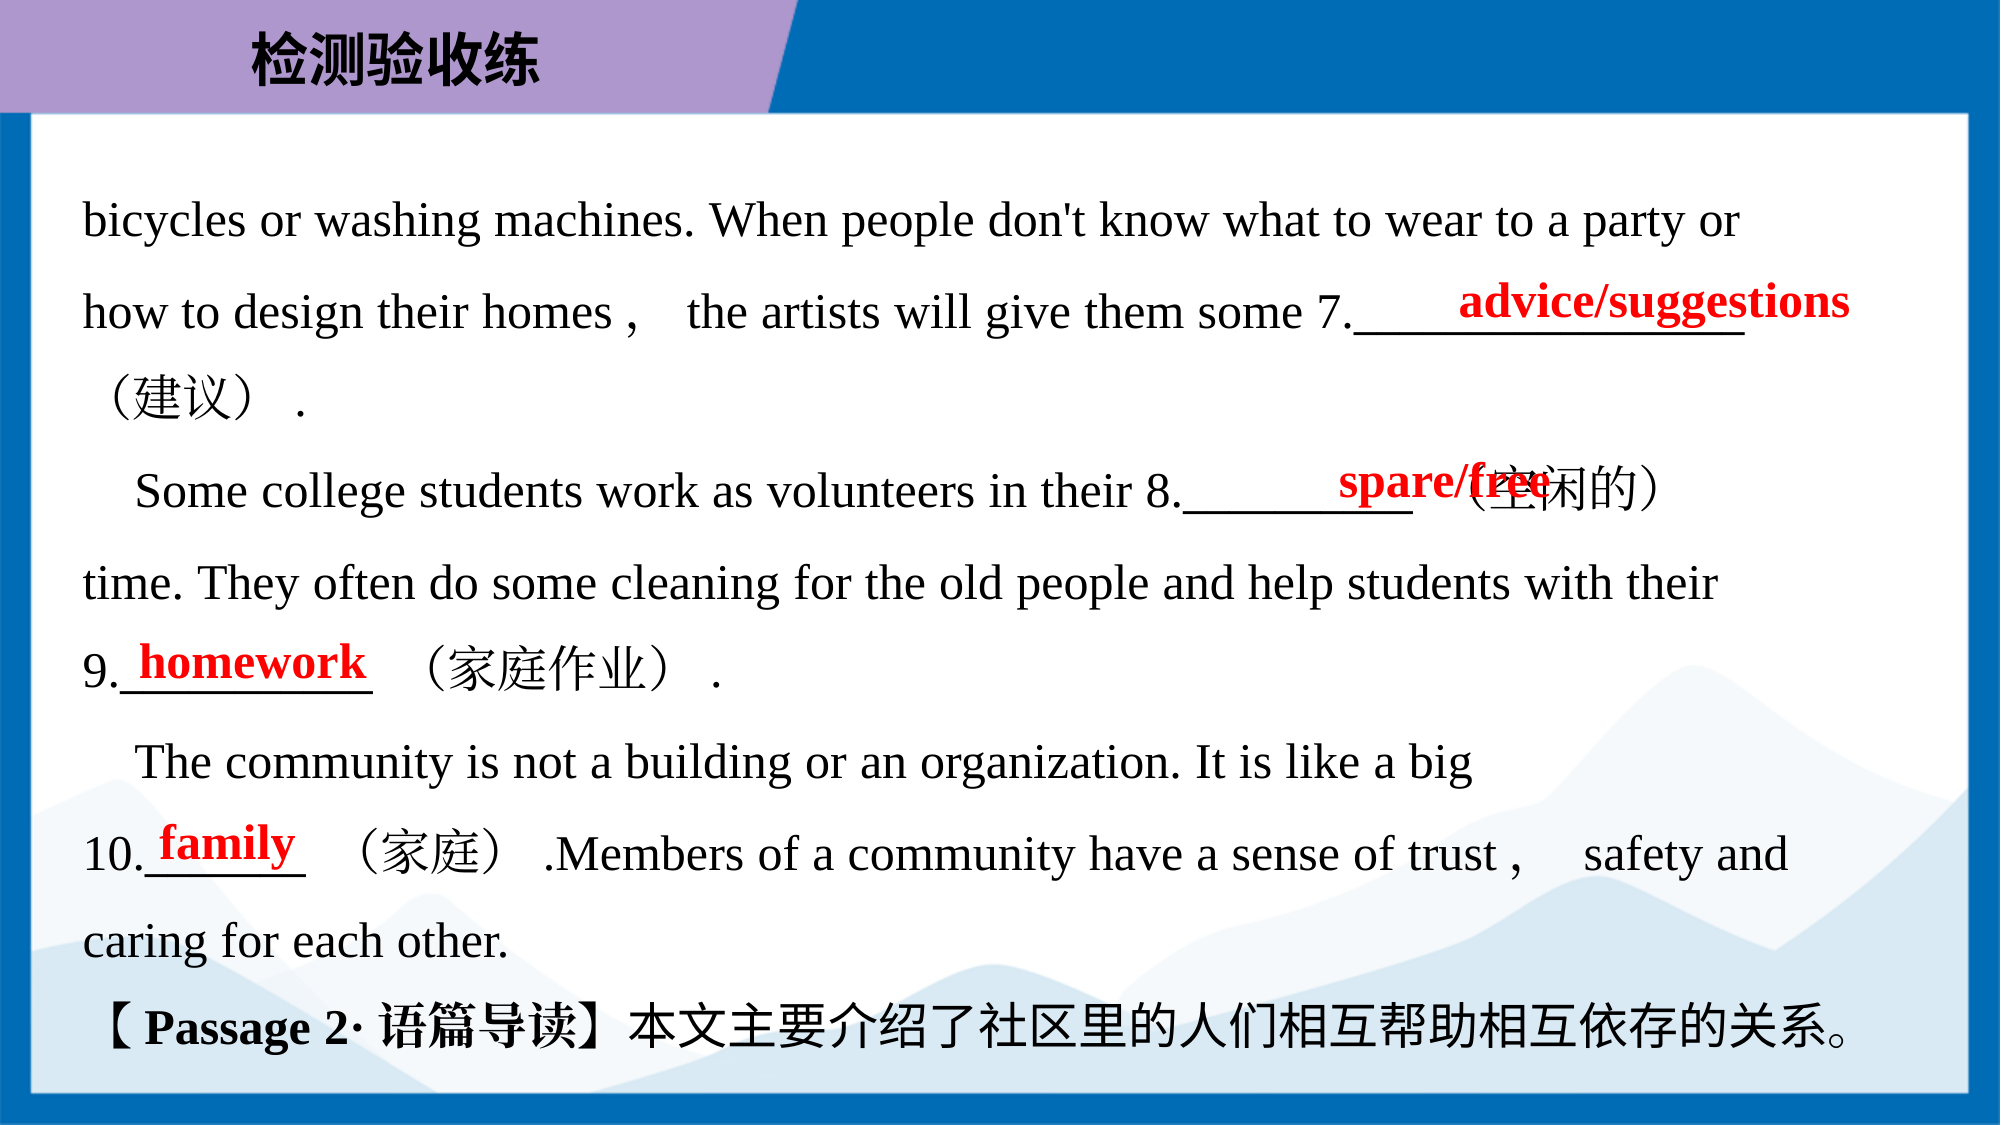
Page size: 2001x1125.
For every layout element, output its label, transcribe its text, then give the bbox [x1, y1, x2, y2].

text_box family [141, 782, 314, 861]
text_box spare/free [1320, 419, 1569, 498]
text_box 【Passage 2·语篇导读】本文主要介绍了社区里的人们相互帮助相互依存的关系。 [82, 966, 1917, 1045]
text_box bicycles or washing machines. When people don't know what to wear to a party or how to design their homes，the artists will give them some 7._________________ （建议）. [82, 155, 1917, 417]
text_box Some college students work as volunteers in their 8.__________ （空闲的） time. They often do some cleaning for the old people and help students with their 9.___________ （家庭作业）. [82, 426, 1917, 688]
picture [0, 0, 2000, 1125]
text_box advice/suggestions [1440, 240, 1869, 319]
text_box homework [120, 601, 385, 680]
text_box The community is not a building or an organization. It is like a big 10._______ （家庭）.Members of a community have a sense of trust， safety and caring for each other. [82, 697, 1917, 959]
